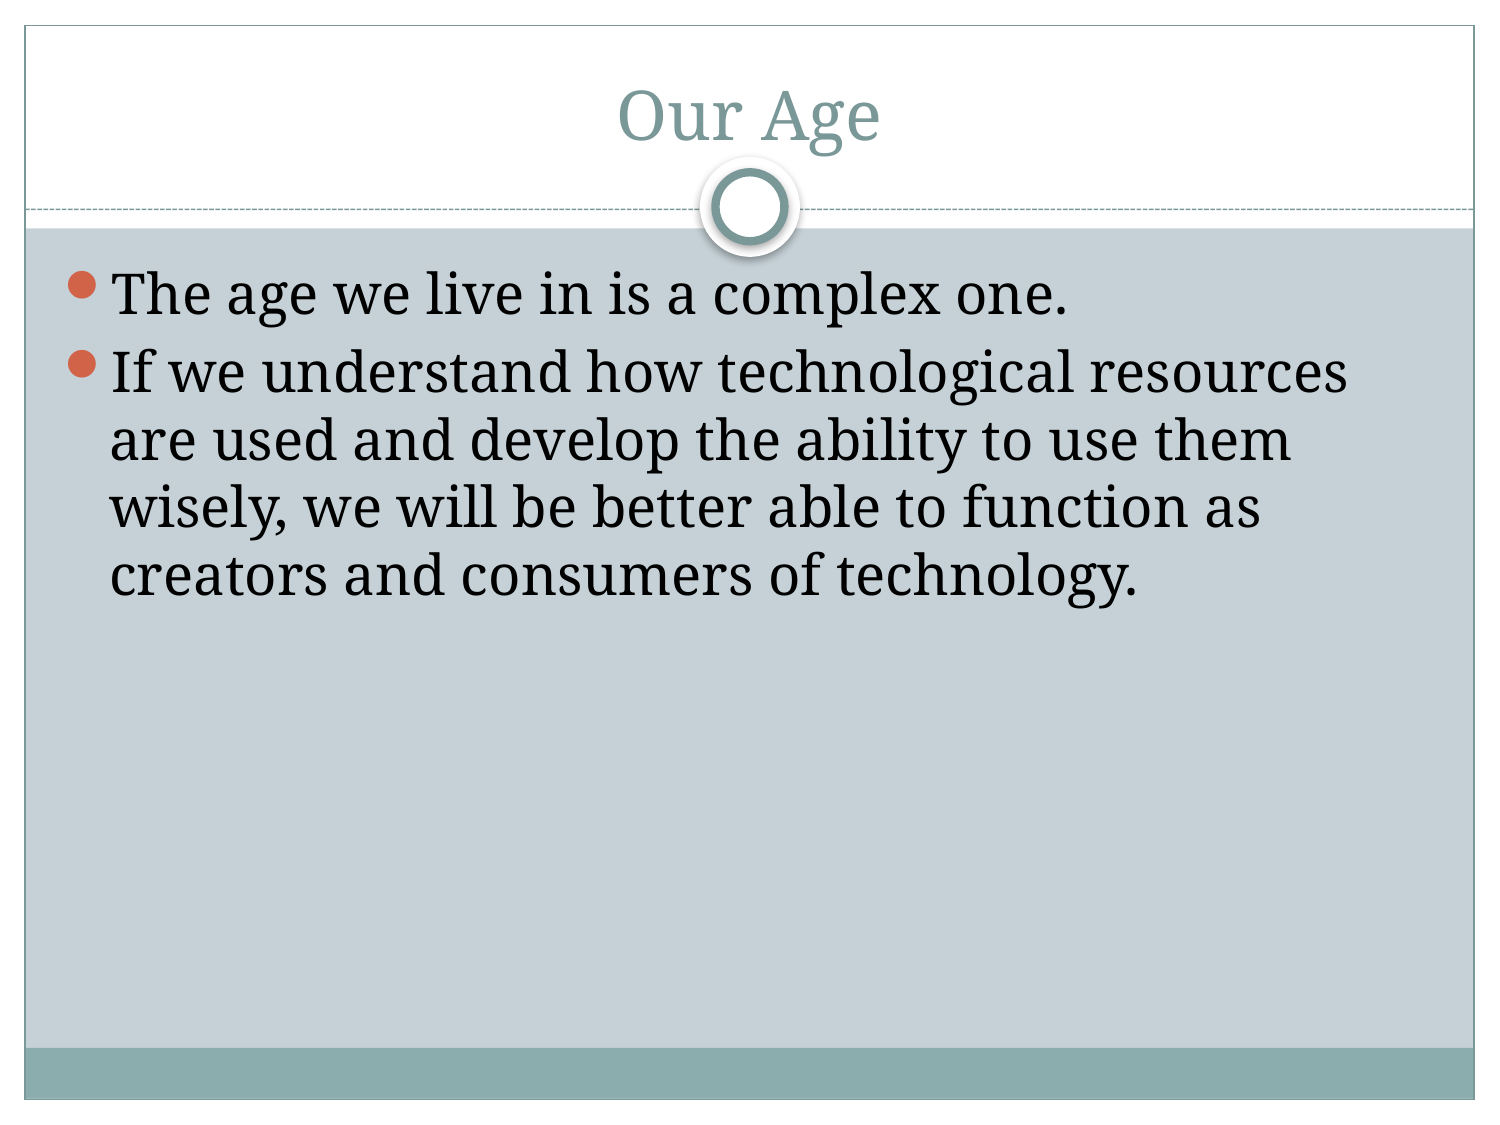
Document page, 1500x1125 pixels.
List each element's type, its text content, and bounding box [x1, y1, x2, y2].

title Our Age [49, 37, 1450, 162]
list The age we live in is a complex one. If we understand how technological resources are used and develop the ability to use them wisely, we will be better able to function as creators and consumers of technology. [49, 250, 1445, 1001]
